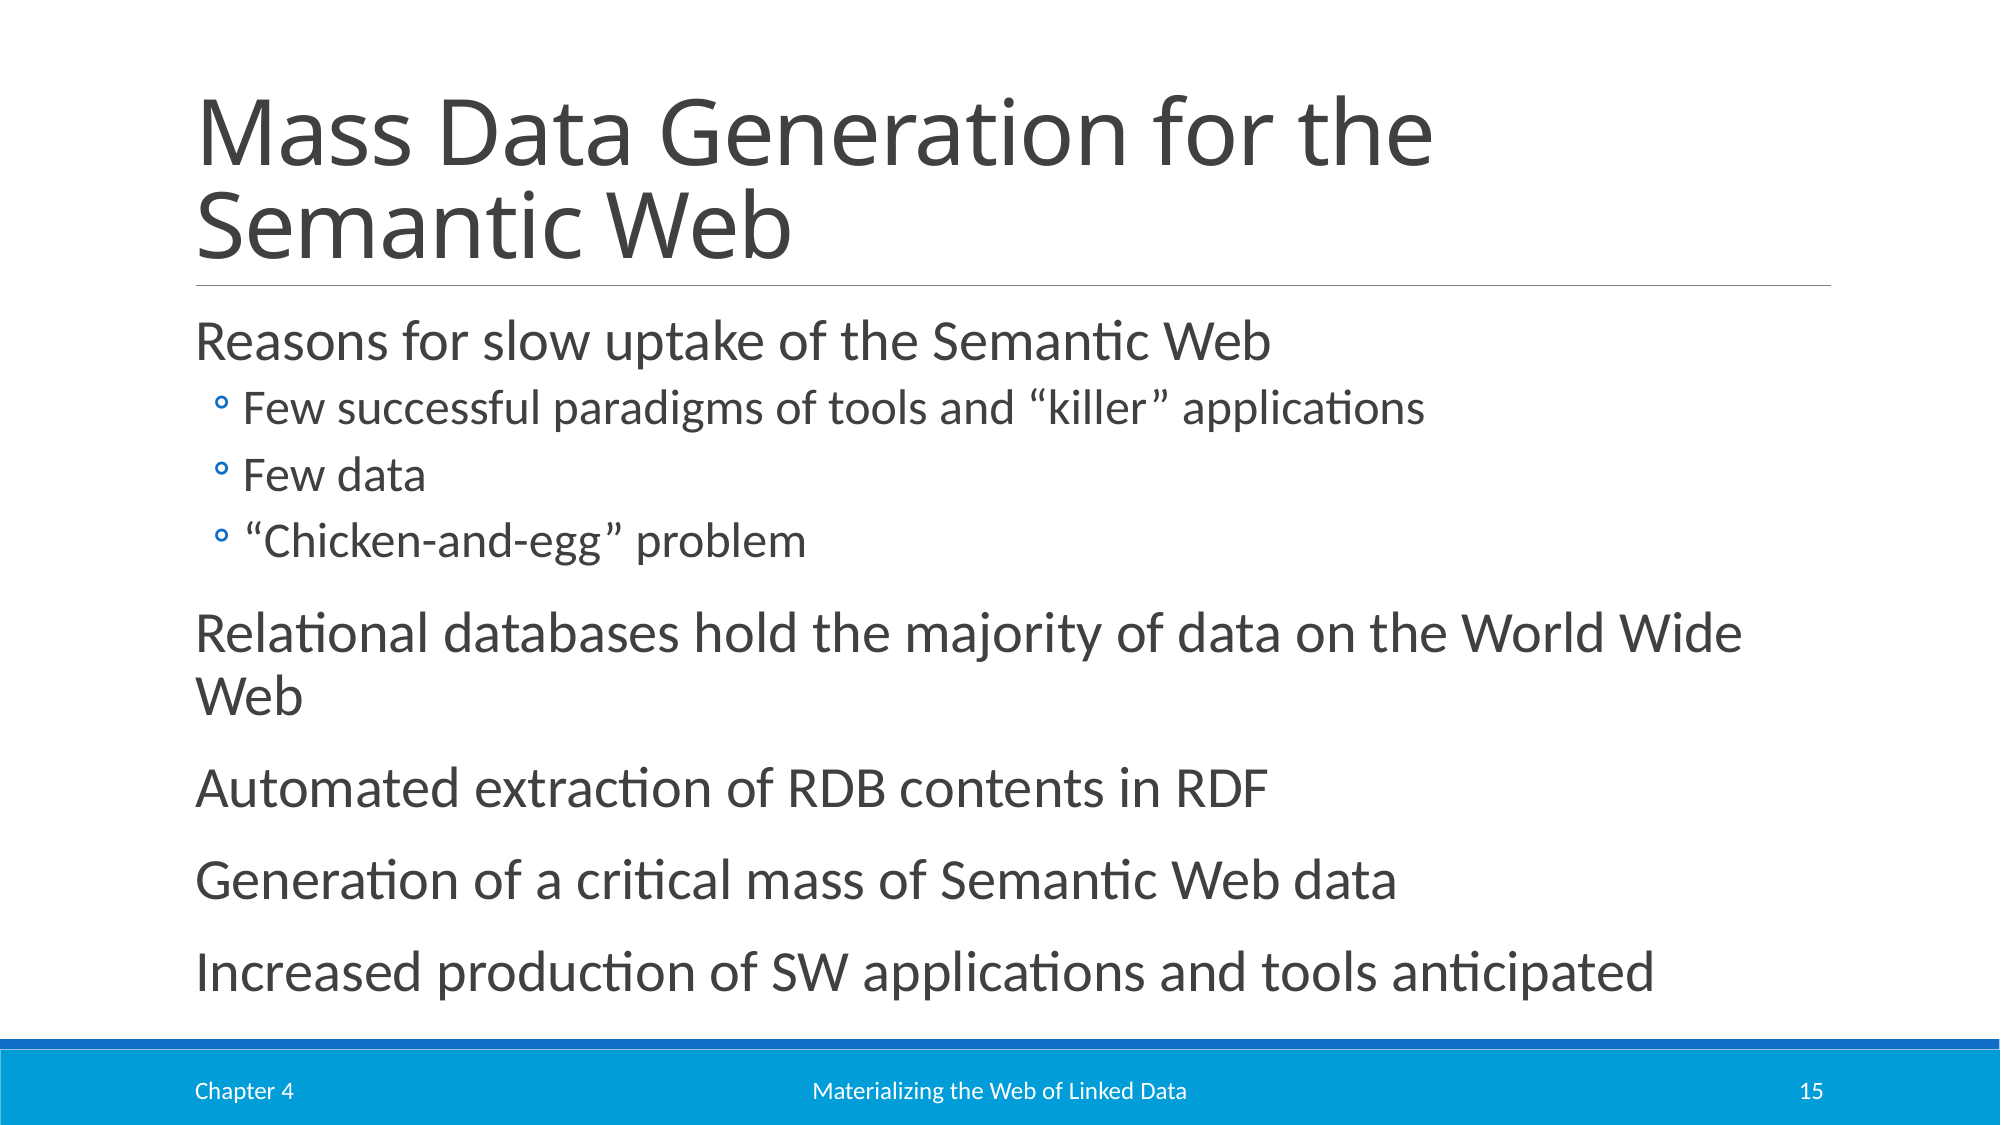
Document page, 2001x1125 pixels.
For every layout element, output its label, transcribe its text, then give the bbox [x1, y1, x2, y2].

slide_number Chapter 4 [180, 1059, 586, 1120]
title Mass Data Generation for the Semantic Web [180, 47, 1830, 285]
slide_number 15 [1624, 1059, 1840, 1120]
footer Materializing the Web of Linked Data [604, 1059, 1396, 1120]
list Reasons for slow uptake of the Semantic Web Few successful paradigms of tools and “killer” applications Few data “Chicken-and-egg” problem Relational databases hold the majority of data on the World Wide Web Automated extraction of RDB contents in RDF Generation of a critical mass of Semantic Web data Increased production of SW applications and tools anticipated [180, 302, 1830, 963]
